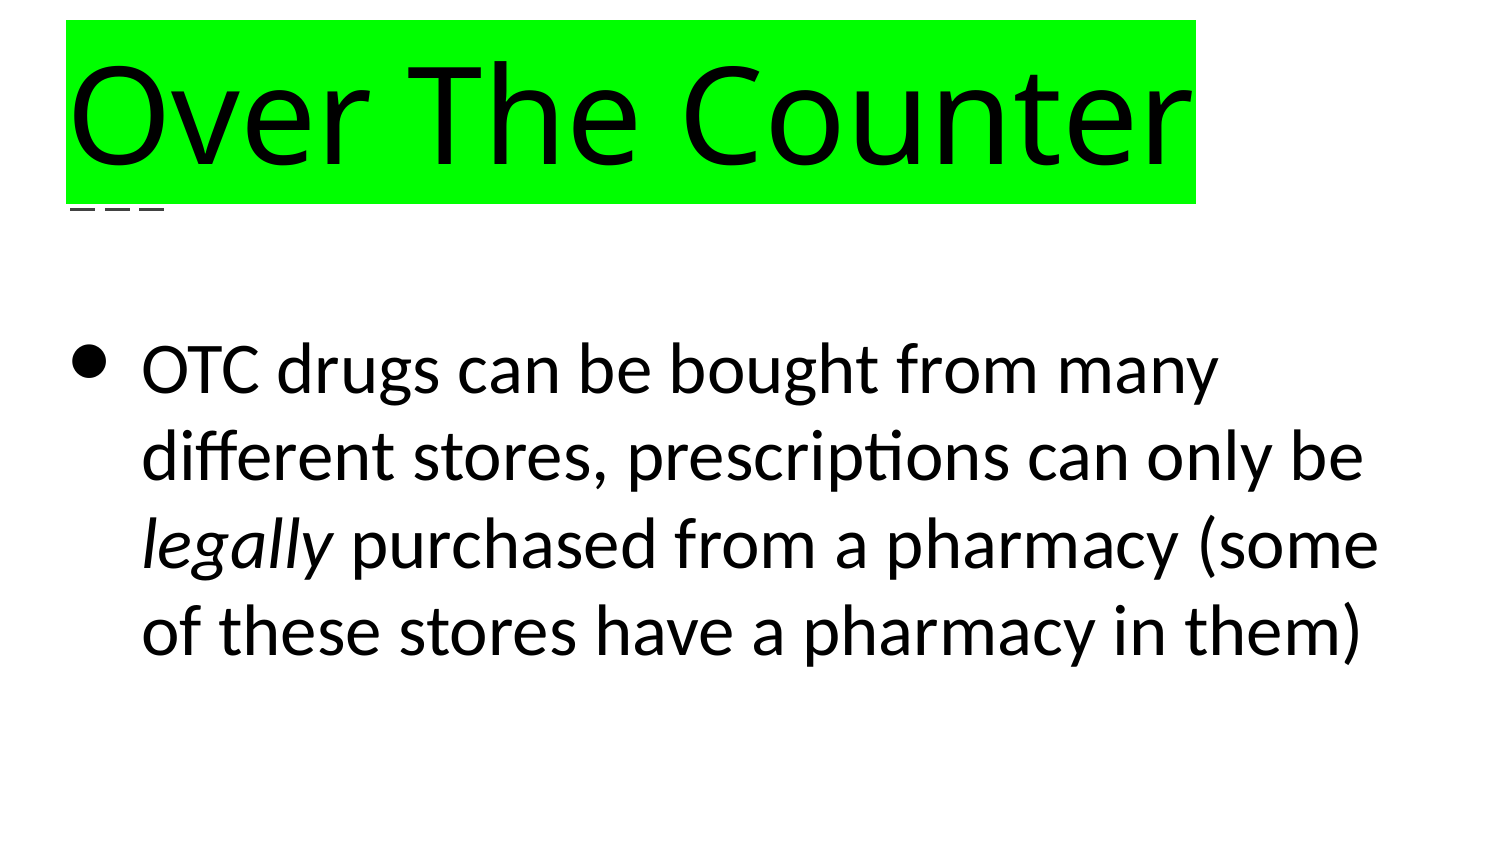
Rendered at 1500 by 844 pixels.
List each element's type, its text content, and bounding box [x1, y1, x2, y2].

title Over The Counter [51, 86, 1449, 207]
list OTC drugs can be bought from many different stores, prescriptions can only be legally purchased from a pharmacy (some of these stores have a pharmacy in them) [51, 240, 1449, 750]
